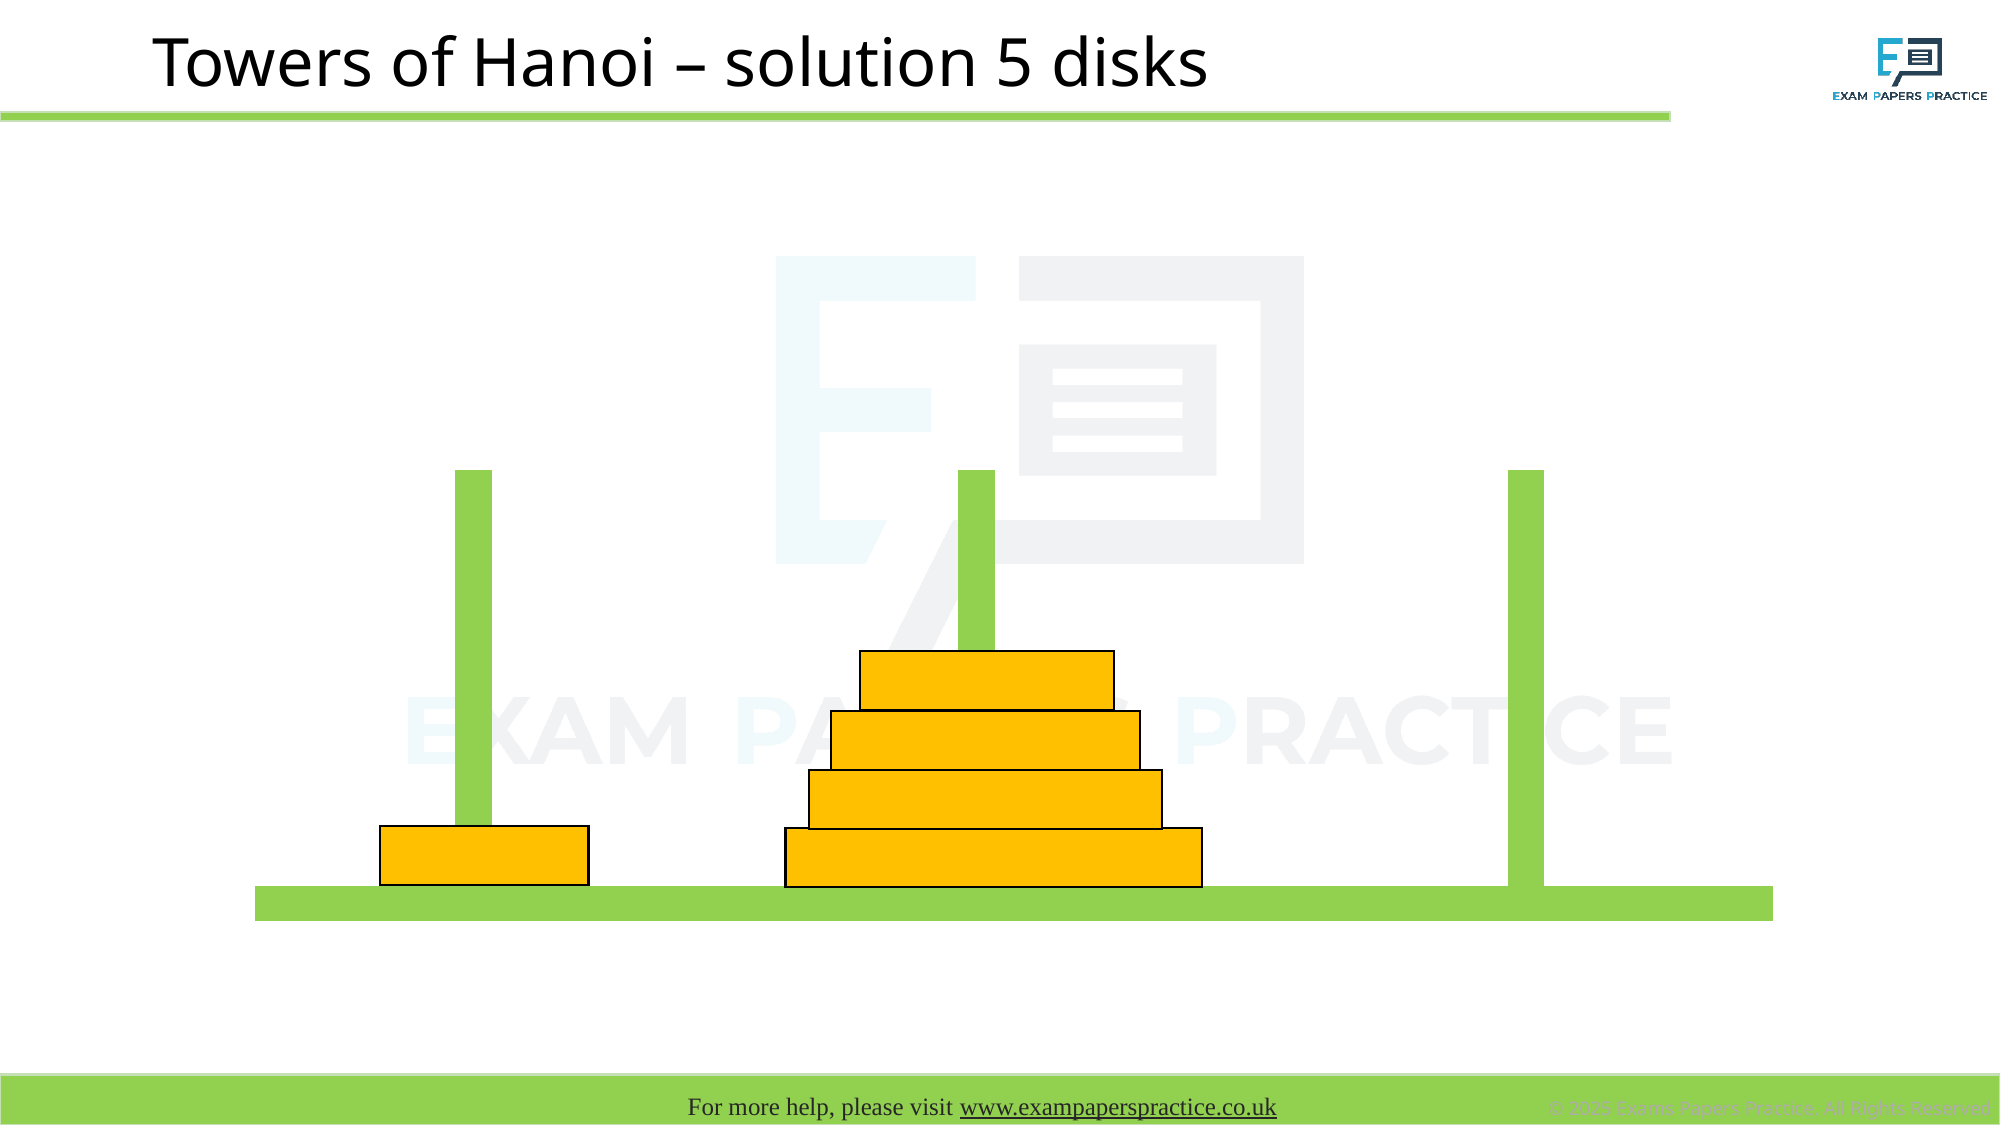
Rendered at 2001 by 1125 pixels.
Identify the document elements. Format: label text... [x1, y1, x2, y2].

text_box [379, 825, 590, 886]
title Towers of Hanoi – solution 5 disks [137, 59, 1863, 70]
text_box [455, 470, 492, 825]
text_box [859, 650, 1115, 711]
text_box [784, 827, 1203, 888]
text_box [255, 886, 1773, 921]
text_box [808, 769, 1163, 830]
text_box [830, 710, 1141, 771]
text_box [958, 470, 995, 650]
text_box [1508, 470, 1544, 888]
